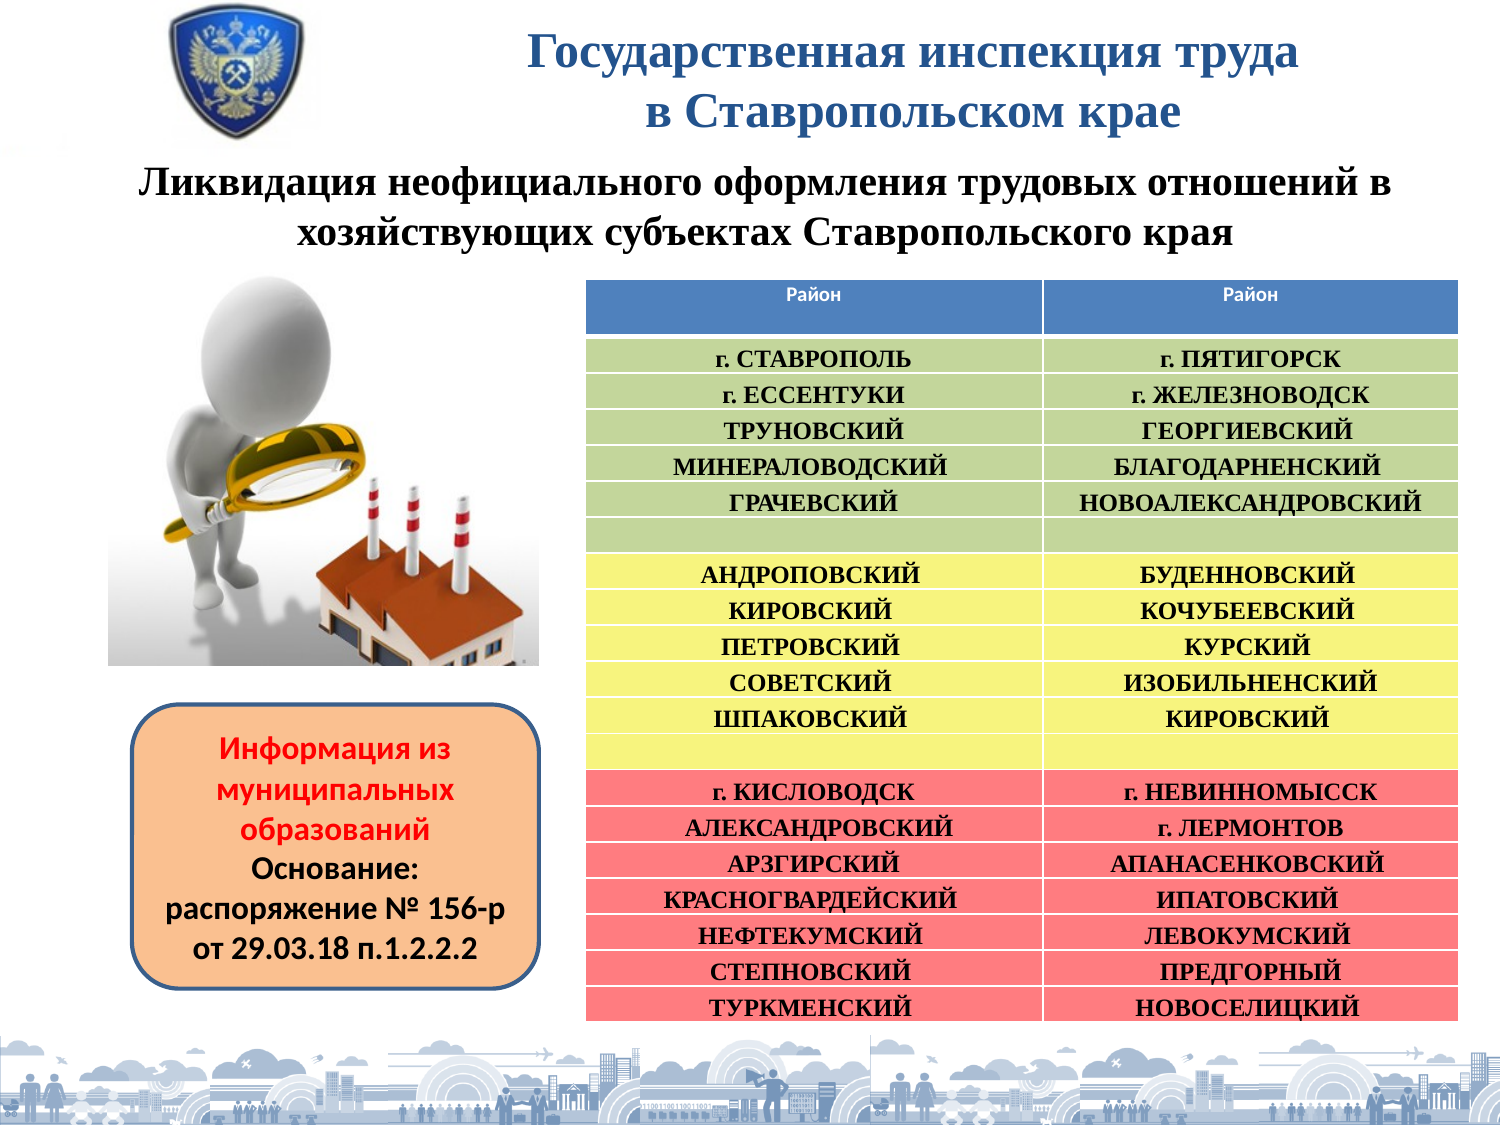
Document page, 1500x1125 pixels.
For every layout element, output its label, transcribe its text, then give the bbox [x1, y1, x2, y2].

table_cell АПАНАСЕНКОВСКИЙ [1044, 843, 1458, 877]
table_cell [586, 518, 1042, 552]
table_header Район [1044, 280, 1458, 334]
table_cell АРЗГИРСКИЙ [586, 843, 1042, 877]
table_cell г. СТАВРОПОЛЬ [586, 339, 1042, 372]
table_cell КРАСНОГВАРДЕЙСКИЙ [586, 879, 1042, 913]
picture [0, 0, 473, 157]
table_cell КИРОВСКИЙ [1044, 698, 1458, 733]
table_cell г. ЖЕЛЕЗНОВОДСК [1044, 374, 1458, 408]
table_cell ИПАТОВСКИЙ [1044, 879, 1458, 913]
table_cell БЛАГОДАРНЕНСКИЙ [1044, 446, 1458, 480]
picture [108, 263, 540, 666]
table_cell НОВОАЛЕКСАНДРОВСКИЙ [1044, 482, 1458, 516]
table_cell КОЧУБЕЕВСКИЙ [1044, 590, 1458, 624]
table_cell ЛЕВОКУМСКИЙ [1044, 915, 1458, 949]
table_cell ГРАЧЕВСКИЙ [586, 482, 1042, 516]
table_cell г. ПЯТИГОРСК [1044, 339, 1458, 372]
table_cell КИРОВСКИЙ [586, 590, 1042, 624]
table_cell г. ЛЕРМОНТОВ [1044, 807, 1458, 841]
table_header Район [586, 280, 1042, 334]
table_cell г. НЕВИННОМЫССК [1044, 770, 1458, 805]
table_cell г. ЕССЕНТУКИ [586, 374, 1042, 408]
table_cell БУДЕННОВСКИЙ [1044, 554, 1458, 588]
table_cell ПЕТРОВСКИЙ [586, 626, 1042, 660]
table_cell СТЕПНОВСКИЙ [586, 951, 1042, 985]
table_cell г. КИСЛОВОДСК [586, 770, 1042, 805]
table_cell ГЕОРГИЕВСКИЙ [1044, 410, 1458, 444]
table_cell ПРЕДГОРНЫЙ [1044, 951, 1458, 985]
text_box Государственная инспекция труда в Ставропольском крае [477, 10, 1500, 145]
text_box Информация из муниципальных образований Основание: распоряжение № 156-р от 29.03.18 п.1.2.2.2 [129, 702, 541, 991]
table_cell НЕФТЕКУМСКИЙ [586, 915, 1042, 949]
table_cell ИЗОБИЛЬНЕНСКИЙ [1044, 662, 1458, 696]
table_cell [586, 734, 1042, 769]
table_cell [1044, 734, 1458, 769]
table_cell СОВЕТСКИЙ [586, 662, 1042, 696]
table_cell [1044, 518, 1458, 552]
table_cell МИНЕРАЛОВОДСКИЙ [586, 446, 1042, 480]
table_cell ШПАКОВСКИЙ [586, 698, 1042, 733]
table_cell ТУРКМЕНСКИЙ [586, 987, 1042, 1021]
table_cell ТРУНОВСКИЙ [586, 410, 1042, 444]
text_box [0, 1035, 1500, 1125]
table_cell АНДРОПОВСКИЙ [586, 554, 1042, 588]
table_cell НОВОСЕЛИЦКИЙ [1044, 987, 1458, 1021]
table_cell КУРСКИЙ [1044, 626, 1458, 660]
text_box Ликвидация неофициального оформления трудовых отношений в хозяйствующих субъектах Ставропольского края [92, 146, 1439, 262]
table_cell АЛЕКСАНДРОВСКИЙ [586, 807, 1042, 841]
